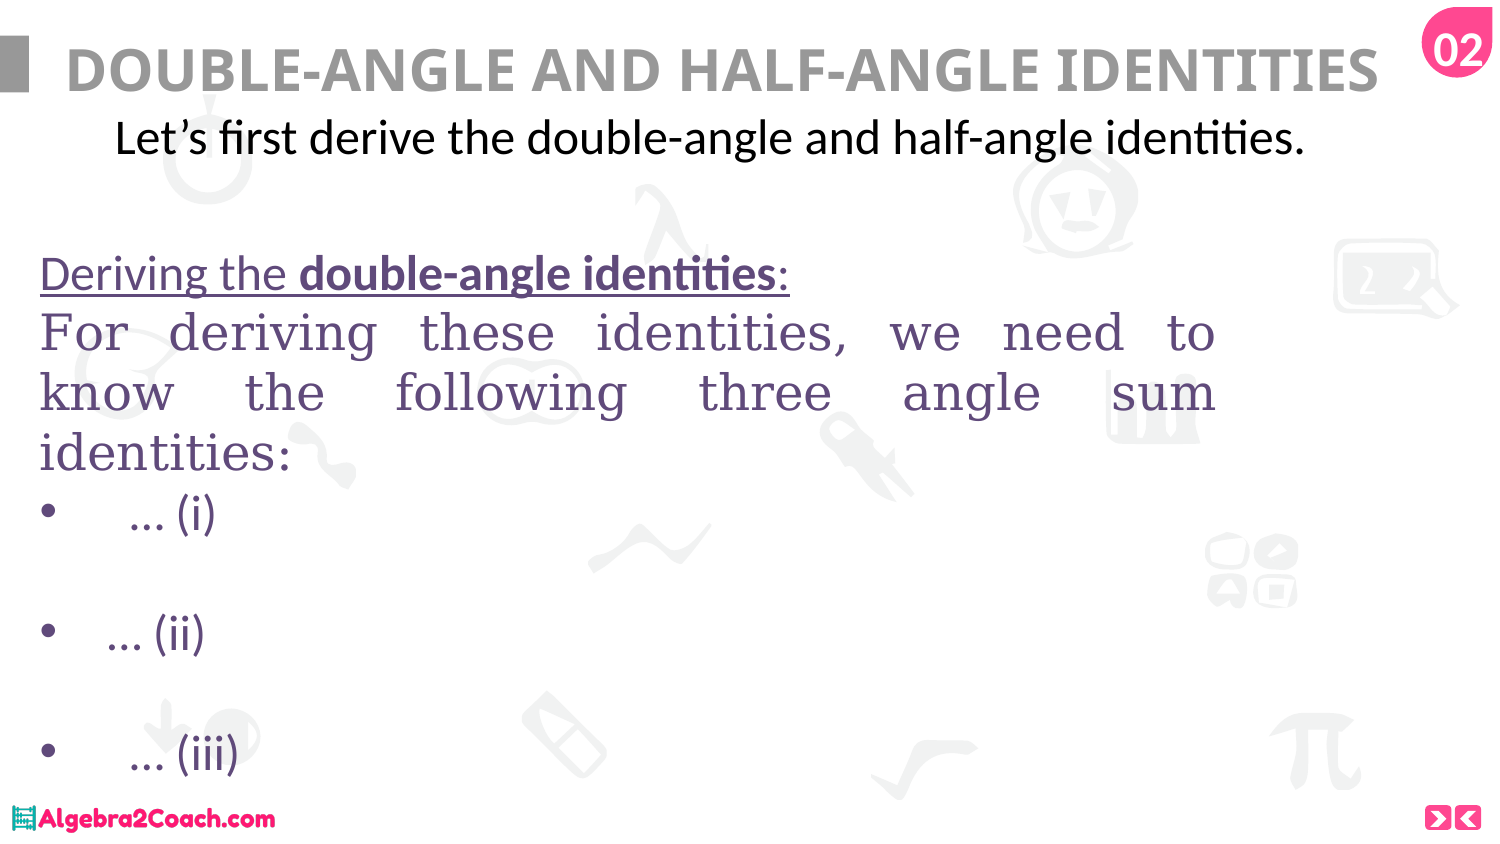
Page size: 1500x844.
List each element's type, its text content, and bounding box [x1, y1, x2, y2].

text_box Let’s first derive the double-angle and half-angle identities. [99, 96, 1323, 172]
picture [10, 803, 277, 835]
title DOUBLE-ANGLE AND HALF-ANGLE IDENTITIES [24, 42, 1419, 94]
text_box 02 [1418, 9, 1500, 85]
